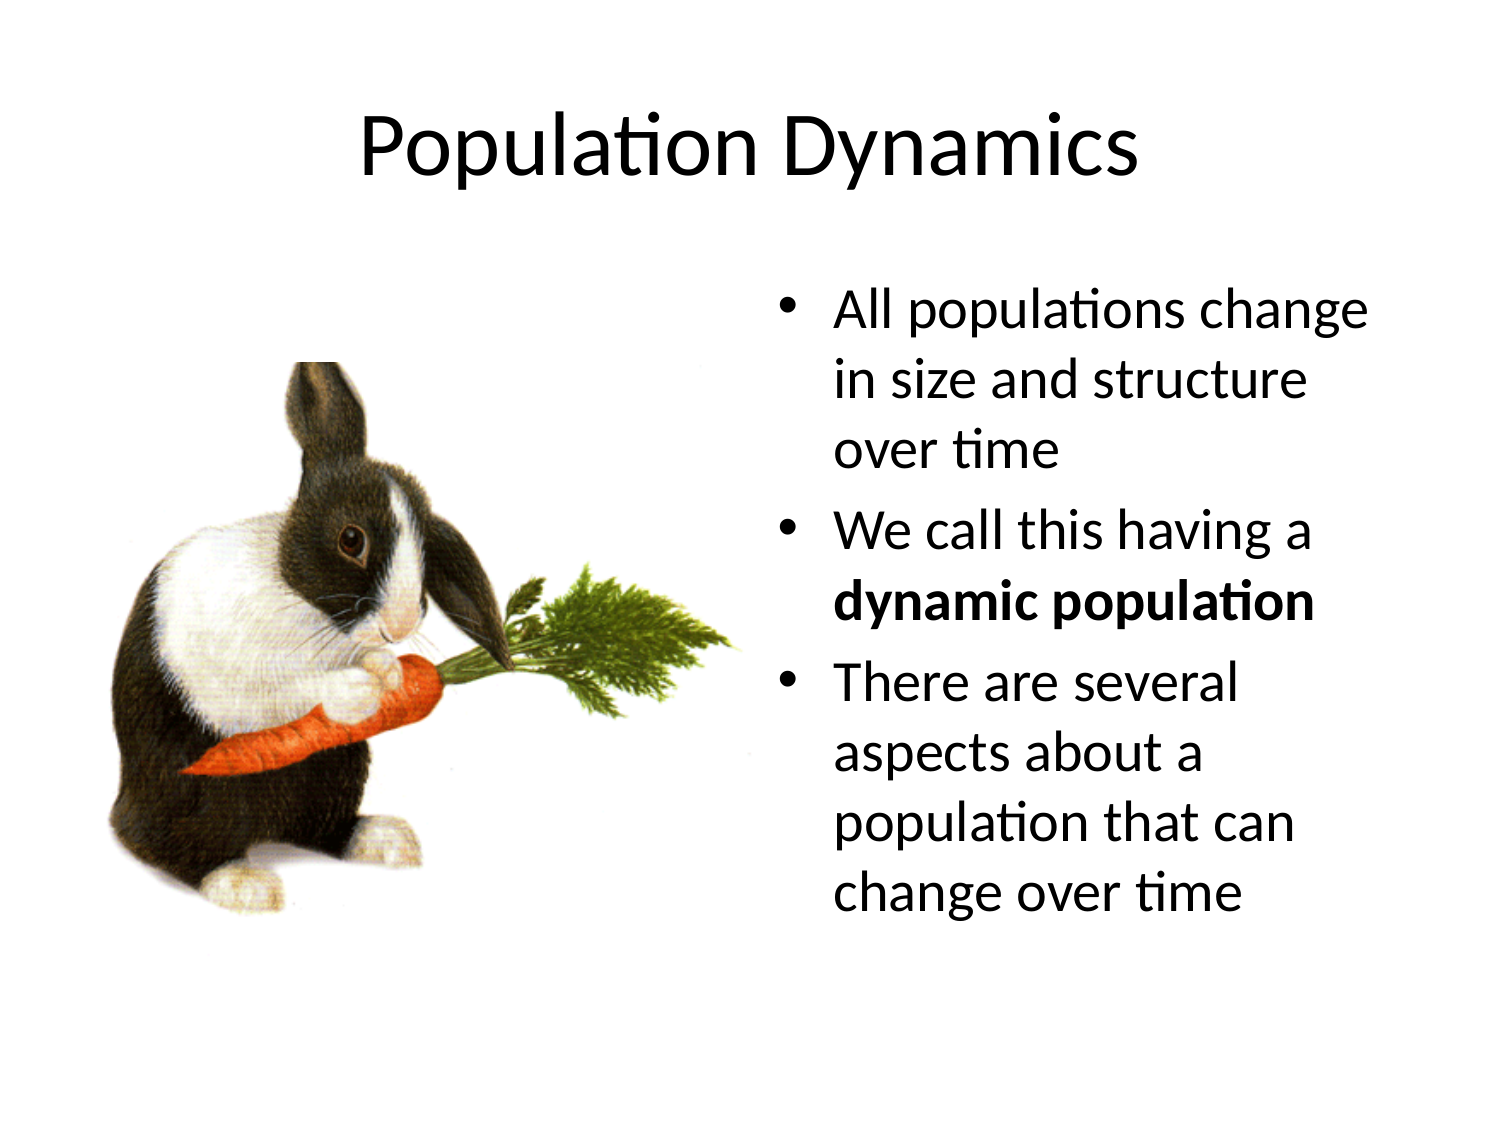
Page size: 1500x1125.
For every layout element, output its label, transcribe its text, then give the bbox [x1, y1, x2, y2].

title Population Dynamics [75, 45, 1425, 233]
list All populations change in size and structure over time We call this having a dynamic population There are several aspects about a population that can change over time [762, 262, 1425, 1005]
picture [87, 362, 770, 963]
